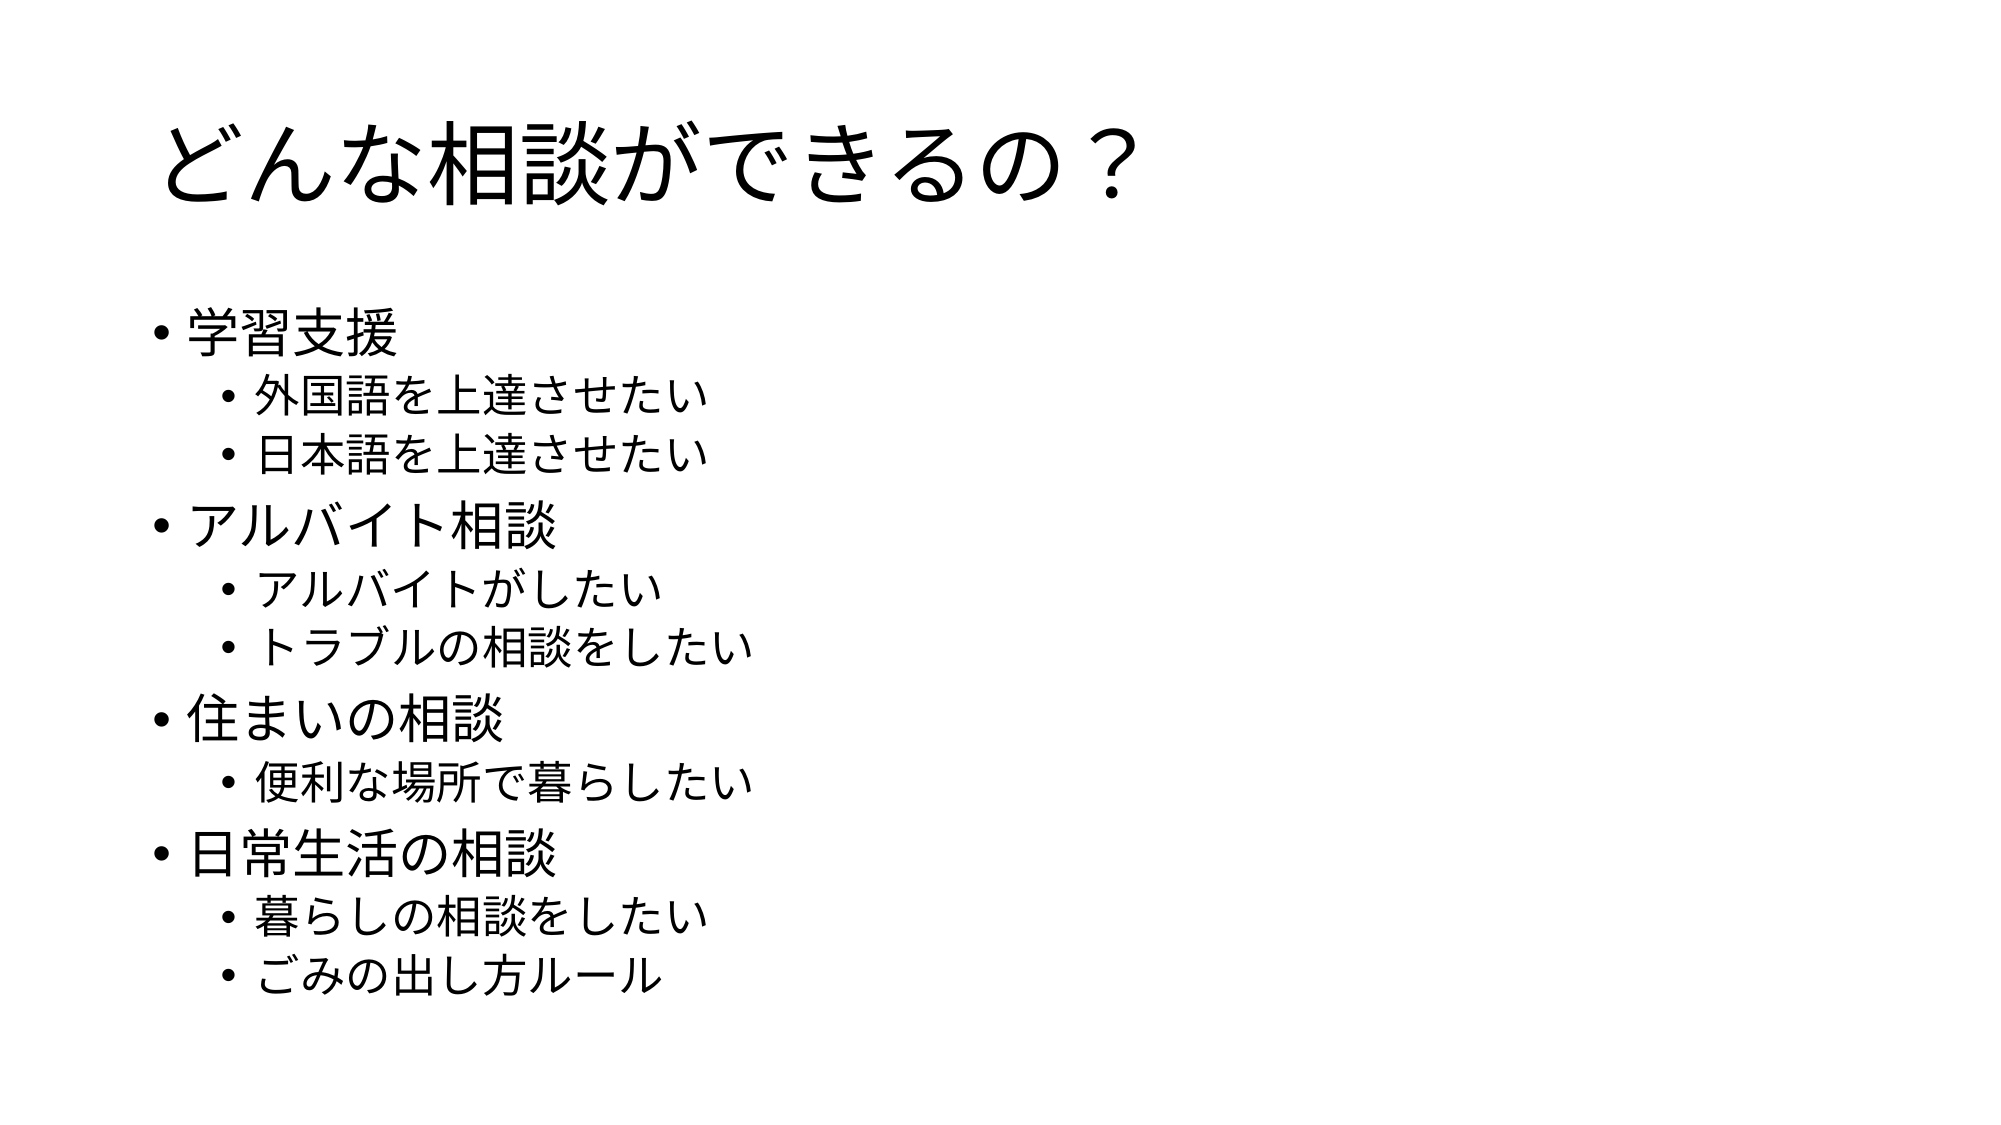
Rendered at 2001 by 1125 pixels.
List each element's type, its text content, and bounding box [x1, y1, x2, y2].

title どんな相談ができるの？ [137, 59, 1863, 278]
list 学習支援 外国語を上達させたい 日本語を上達させたい アルバイト相談 アルバイトがしたい トラブルの相談をしたい 住まいの相談 便利な場所で暮らしたい 日常生活の相談 暮らしの相談をしたい ごみの出し方ルール [137, 299, 1863, 1014]
